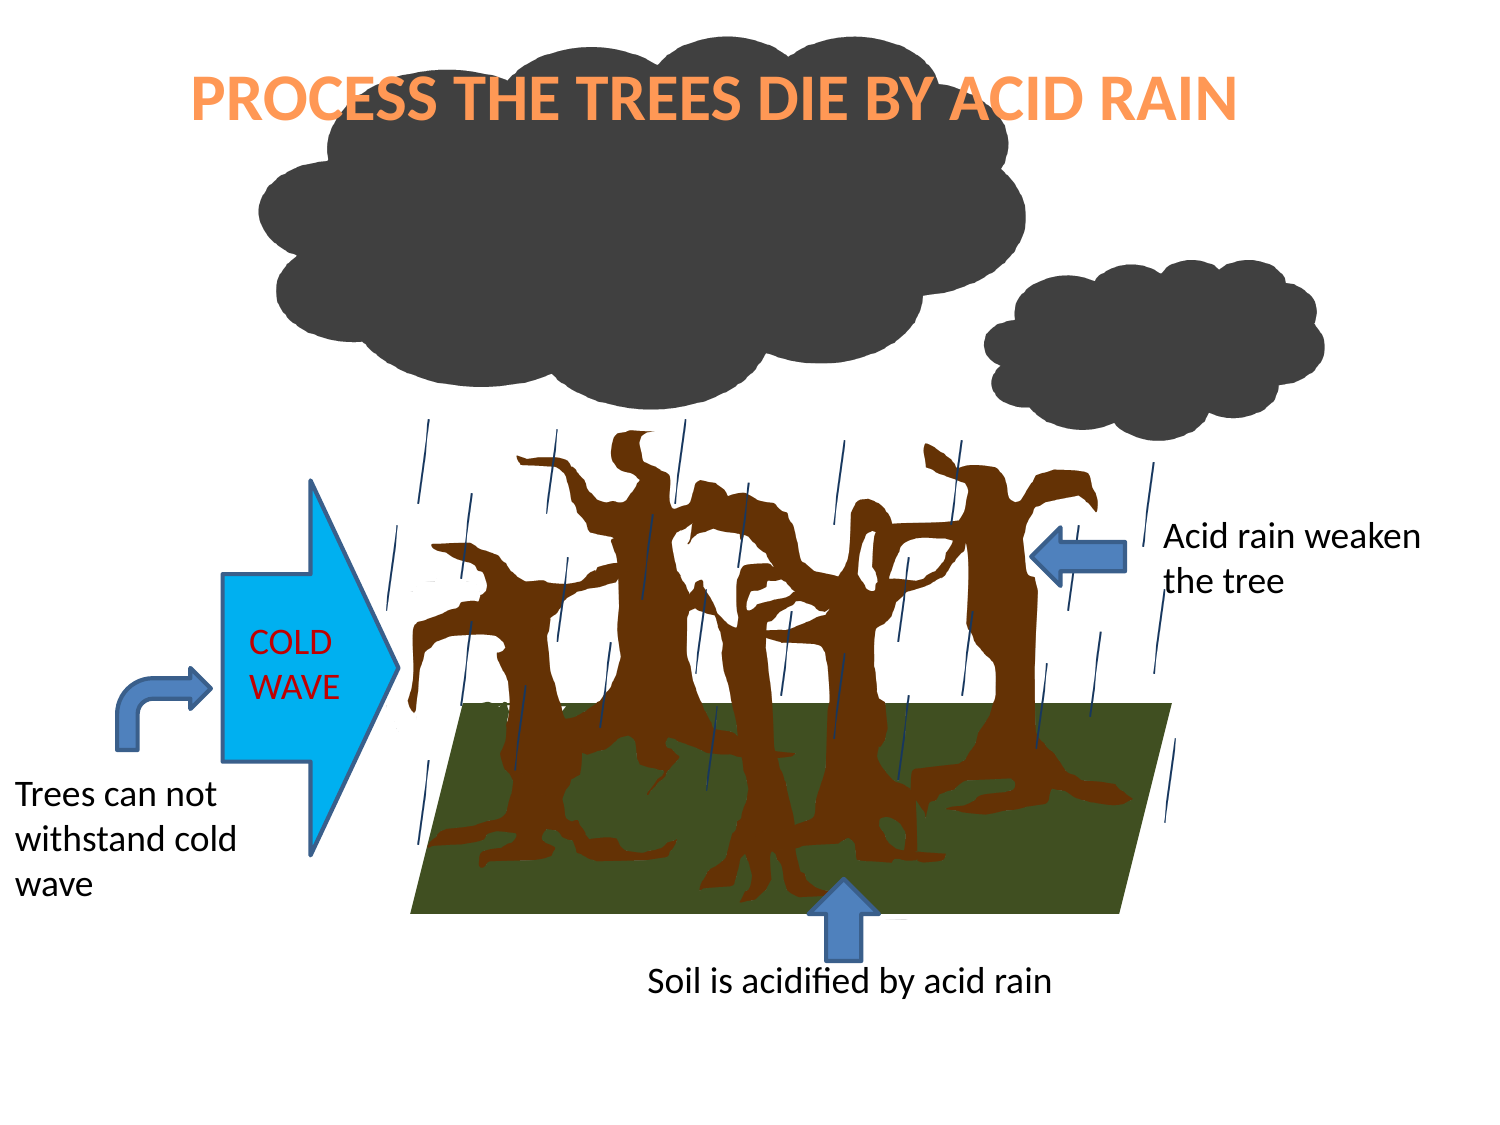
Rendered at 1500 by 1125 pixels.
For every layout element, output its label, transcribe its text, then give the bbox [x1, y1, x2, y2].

text_box Trees can not withstand cold wave [0, 761, 170, 912]
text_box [116, 480, 508, 856]
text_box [175, 34, 1465, 1010]
